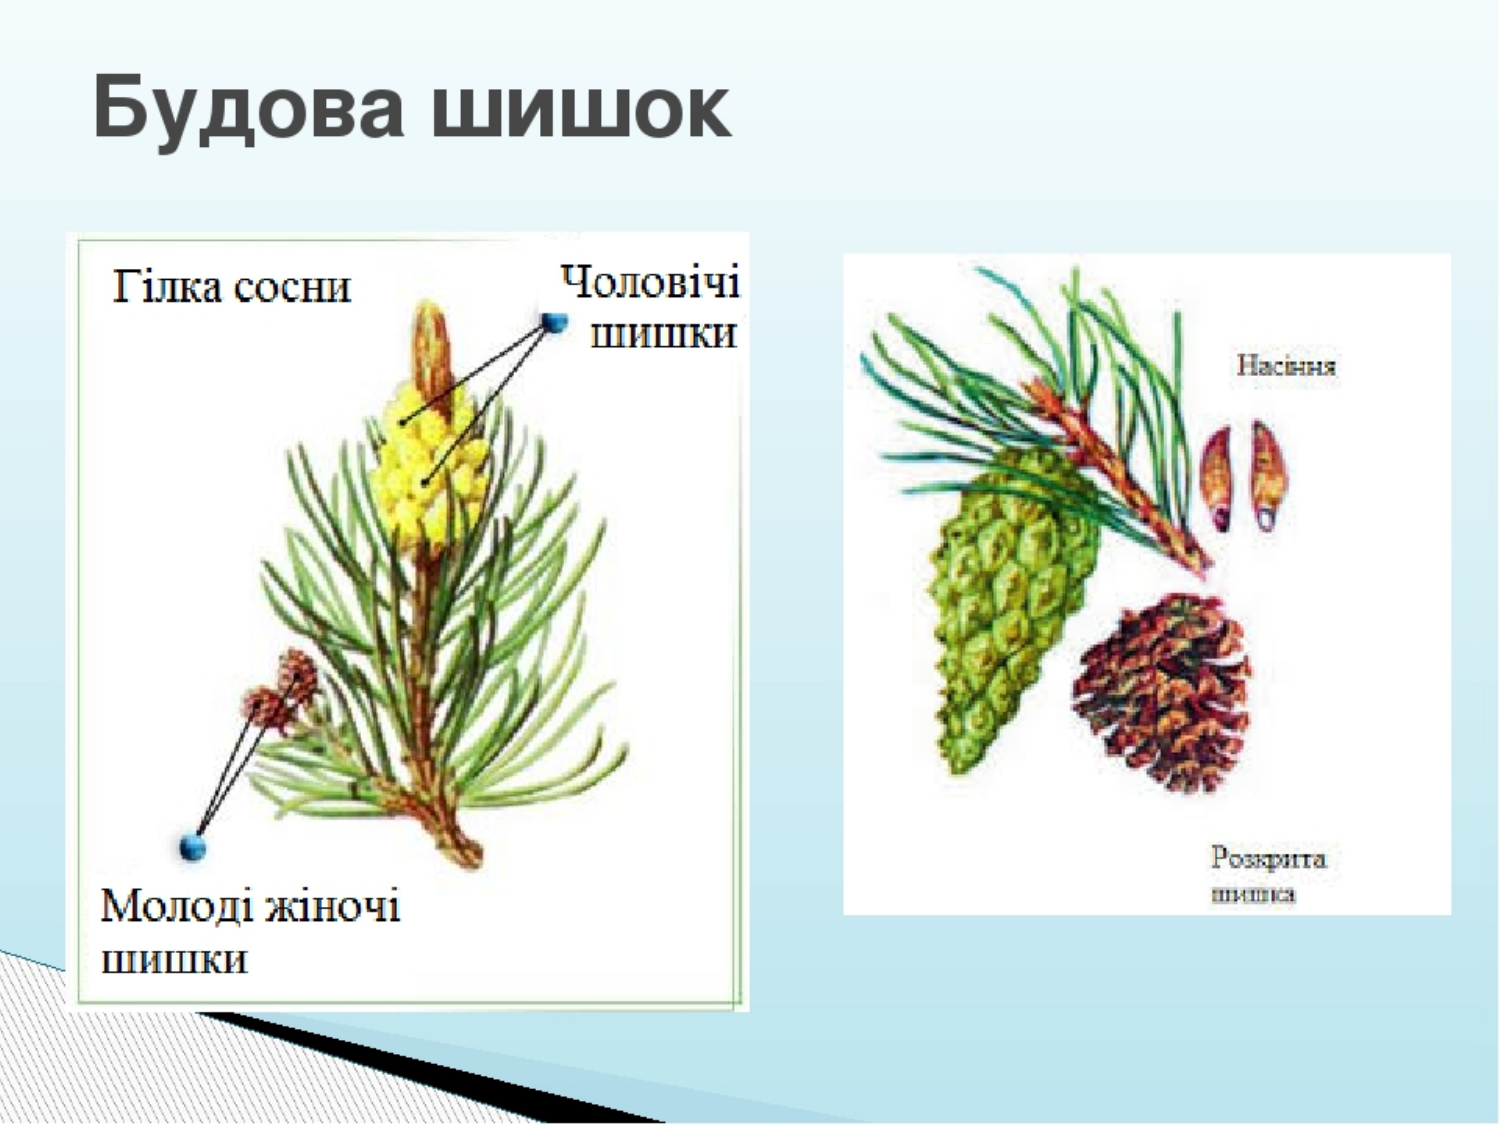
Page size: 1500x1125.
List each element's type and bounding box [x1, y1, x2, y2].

list [0, 0, 1500, 1125]
